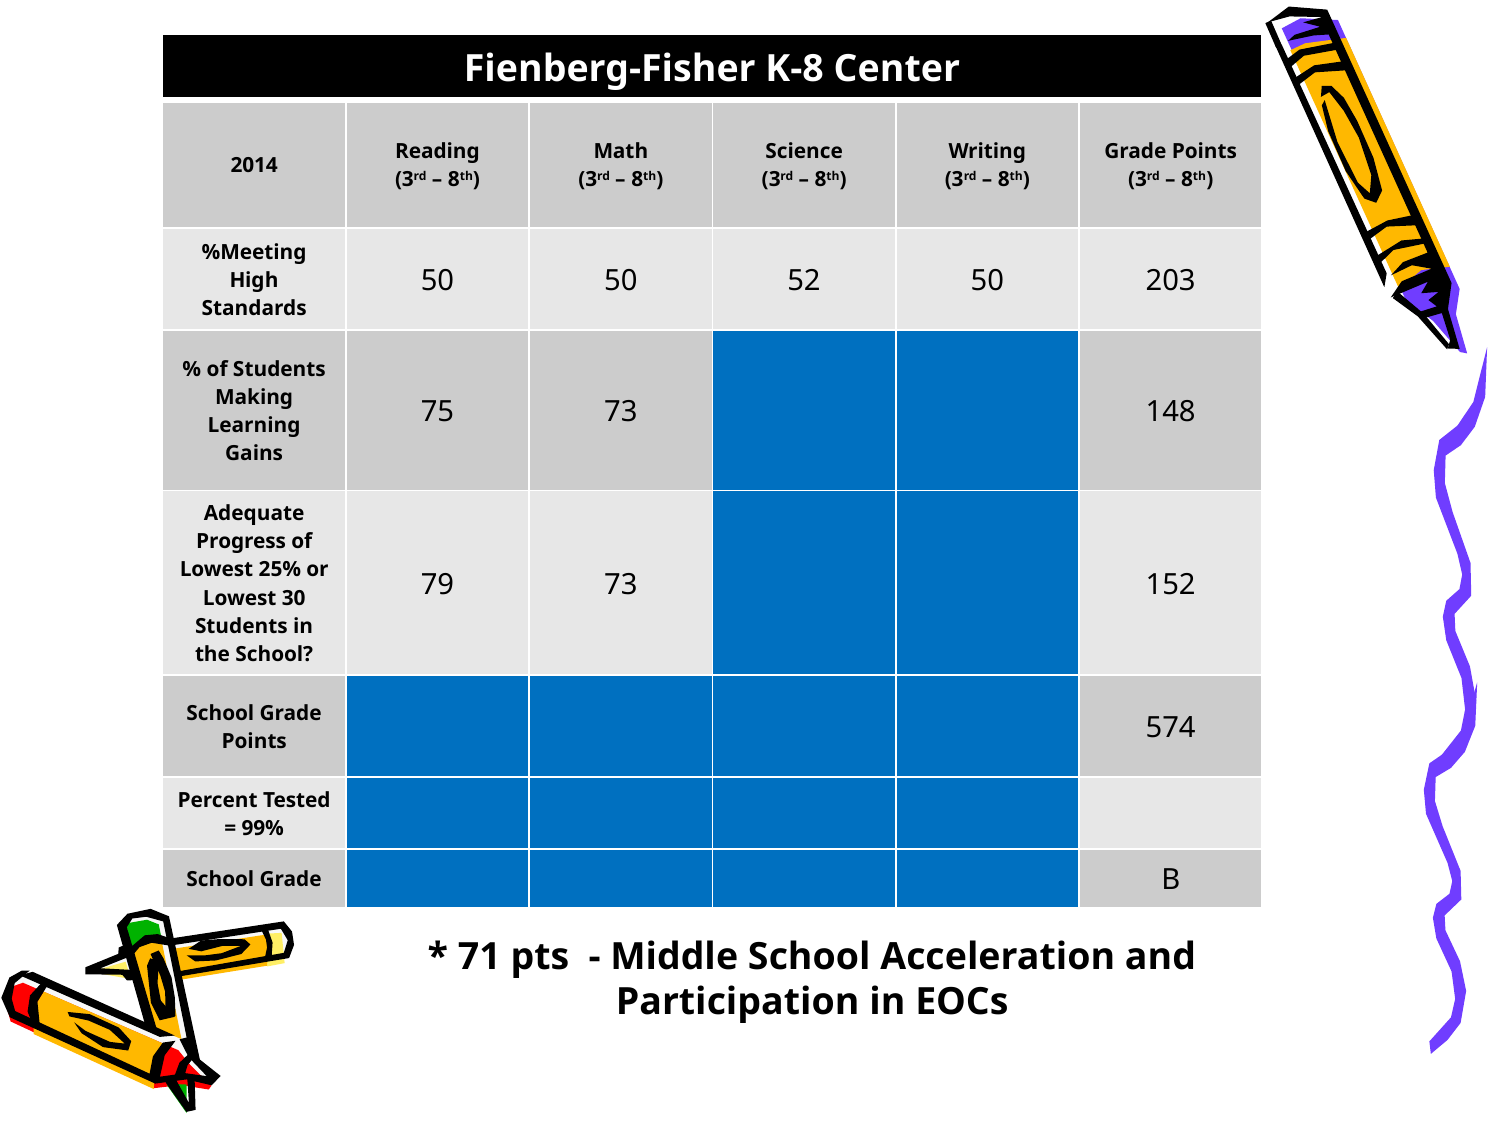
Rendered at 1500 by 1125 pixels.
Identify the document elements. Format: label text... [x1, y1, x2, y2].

table_cell [713, 491, 895, 674]
table_cell [347, 778, 528, 848]
table_cell Percent Tested = 99% [163, 778, 345, 848]
table_cell School Grade Points [163, 676, 345, 776]
table_cell 203 [1080, 229, 1261, 329]
table_cell Writing (3rd – 8th) [897, 103, 1078, 227]
table_cell [530, 676, 712, 776]
table_cell 52 [713, 229, 895, 329]
table_cell [713, 676, 895, 776]
table_cell [897, 331, 1078, 490]
table_cell % of Students Making Learning Gains [163, 331, 345, 490]
table_cell 574 [1080, 676, 1261, 776]
table_cell [713, 850, 895, 907]
text_box * 71 pts - Middle School Acceleration and Participation in EOCs [362, 924, 1263, 1030]
table_cell School Grade [163, 850, 345, 907]
table_cell [713, 778, 895, 848]
table_cell [897, 778, 1078, 848]
table_header Fienberg-Fisher K-8 Center [163, 35, 1261, 97]
table_cell [347, 676, 528, 776]
table_cell [530, 778, 712, 848]
table_cell [897, 491, 1078, 674]
table_cell Math (3rd – 8th) [530, 103, 712, 227]
table_cell 73 [530, 491, 712, 674]
table_cell [897, 850, 1078, 907]
table_cell [347, 850, 528, 907]
table_cell B [1080, 850, 1261, 907]
table_cell Adequate Progress of Lowest 25% or Lowest 30 Students in the School? [163, 491, 345, 674]
table_cell Science (3rd – 8th) [713, 103, 895, 227]
table_cell Grade Points (3rd – 8th) [1080, 103, 1261, 227]
table_cell 50 [347, 229, 528, 329]
table_cell [713, 331, 895, 490]
table_cell [1080, 778, 1261, 848]
table_cell [530, 850, 712, 907]
table_cell 148 [1080, 331, 1261, 490]
table_cell %Meeting High Standards [163, 229, 345, 329]
table_cell 2014 [163, 103, 345, 227]
table_cell 79 [347, 491, 528, 674]
table_cell 50 [897, 229, 1078, 329]
table_cell 152 [1080, 491, 1261, 674]
table_cell 73 [530, 331, 712, 490]
table_cell 75 [347, 331, 528, 490]
table_cell 50 [530, 229, 712, 329]
table_cell [897, 676, 1078, 776]
table_cell Reading (3rd – 8th) [347, 103, 528, 227]
